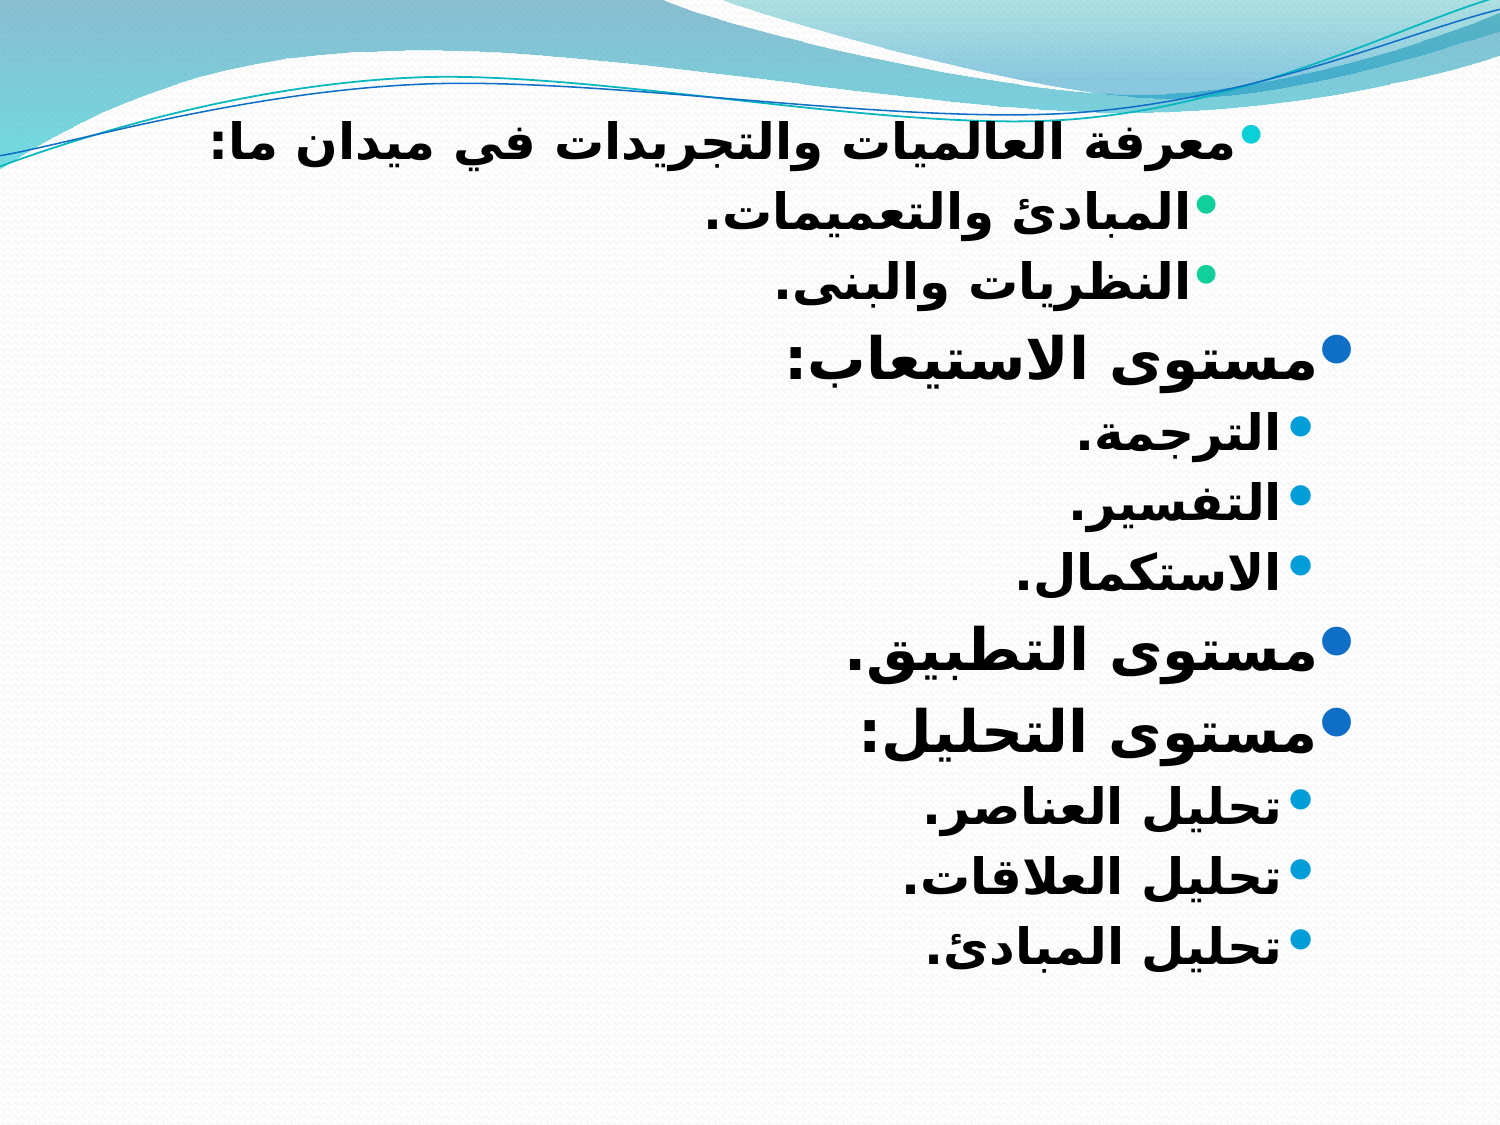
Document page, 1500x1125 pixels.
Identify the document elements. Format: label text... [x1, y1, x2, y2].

list معرفة العالميات والتجريدات في ميدان ما: المبادئ والتعميمات. النظريات والبنى. مستوى الاستيعاب: الترجمة. التفسير. الاستكمال. مستوى التطبيق. مستوى التحليل: تحليل العناصر. تحليل العلاقات. تحليل المبادئ. [75, 101, 1447, 1094]
